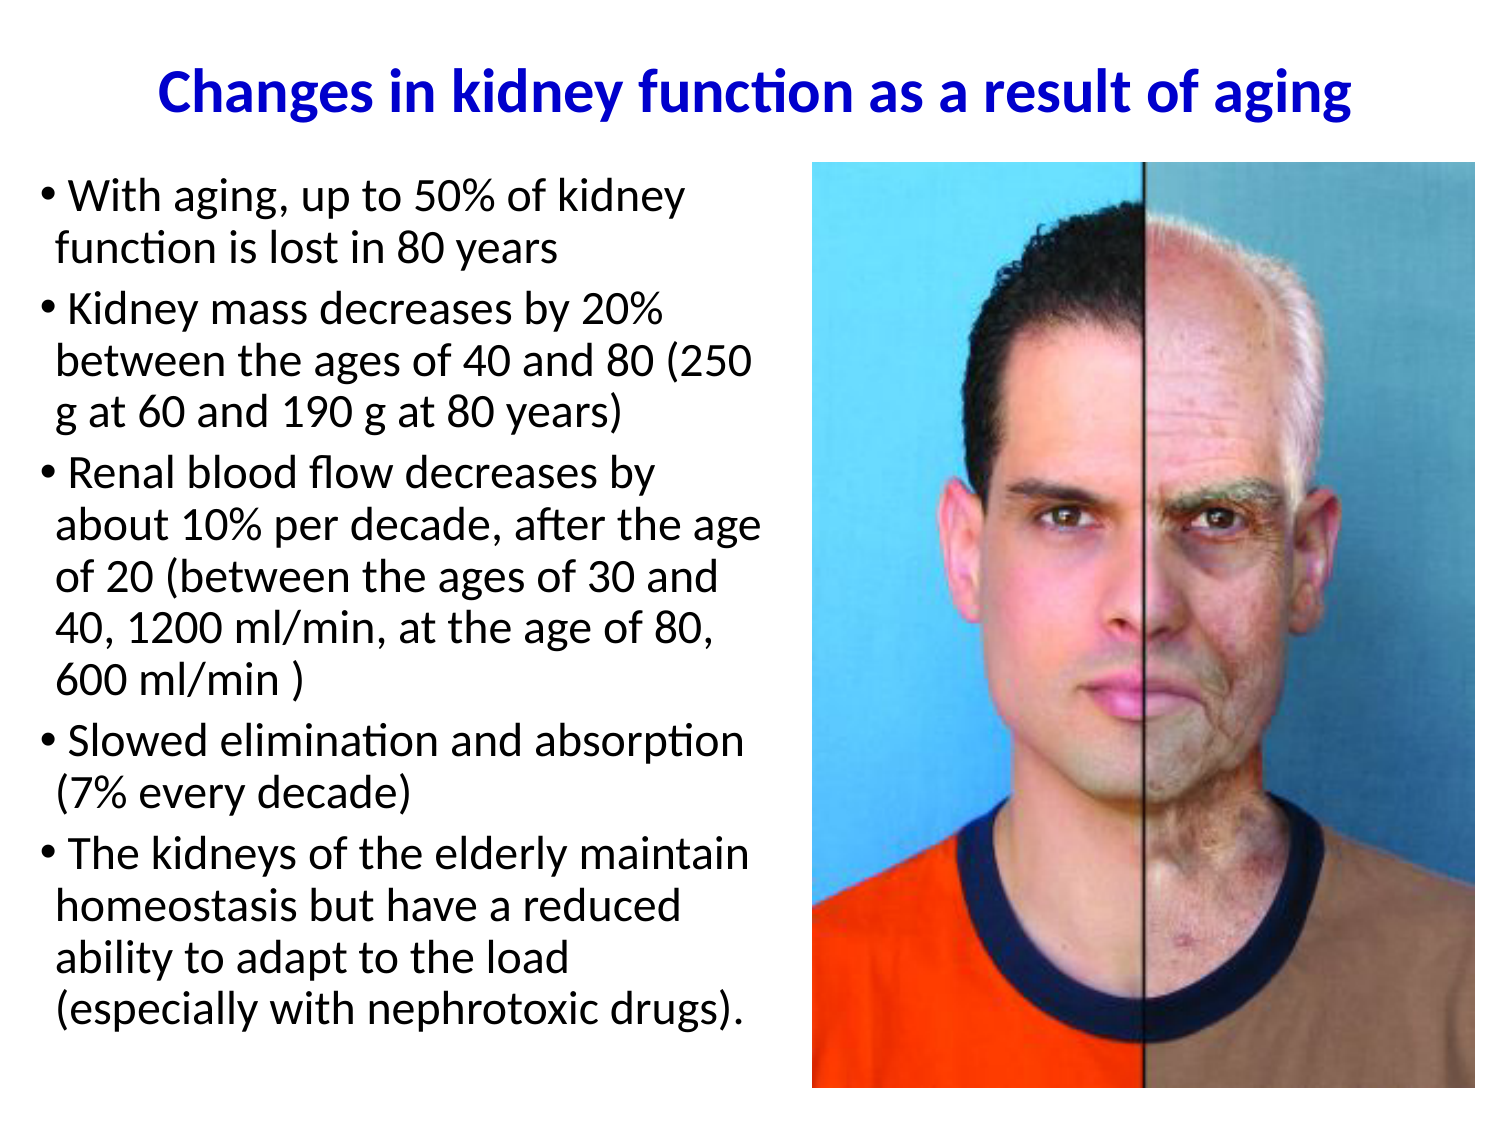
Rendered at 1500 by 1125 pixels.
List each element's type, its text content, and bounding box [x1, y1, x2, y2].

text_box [811, 162, 1476, 1088]
title Changes in kidney function as a result of aging [24, 24, 1488, 150]
list With aging, up to 50% of kidney function is lost in 80 years Kidney mass decreases by 20% between the ages of 40 and 80 (250 g at 60 and 190 g at 80 years) Renal blood flow decreases by about 10% per decade, after the age of 20 (between the ages of 30 and 40, 1200 ml/min, at the age of 80, 600 ml/min ) Slowed elimination and absorption (7% every decade) The kidneys of the elderly maintain homeostasis but have a reduced ability to adapt to the load (especially with nephrotoxic drugs). [24, 162, 788, 1088]
